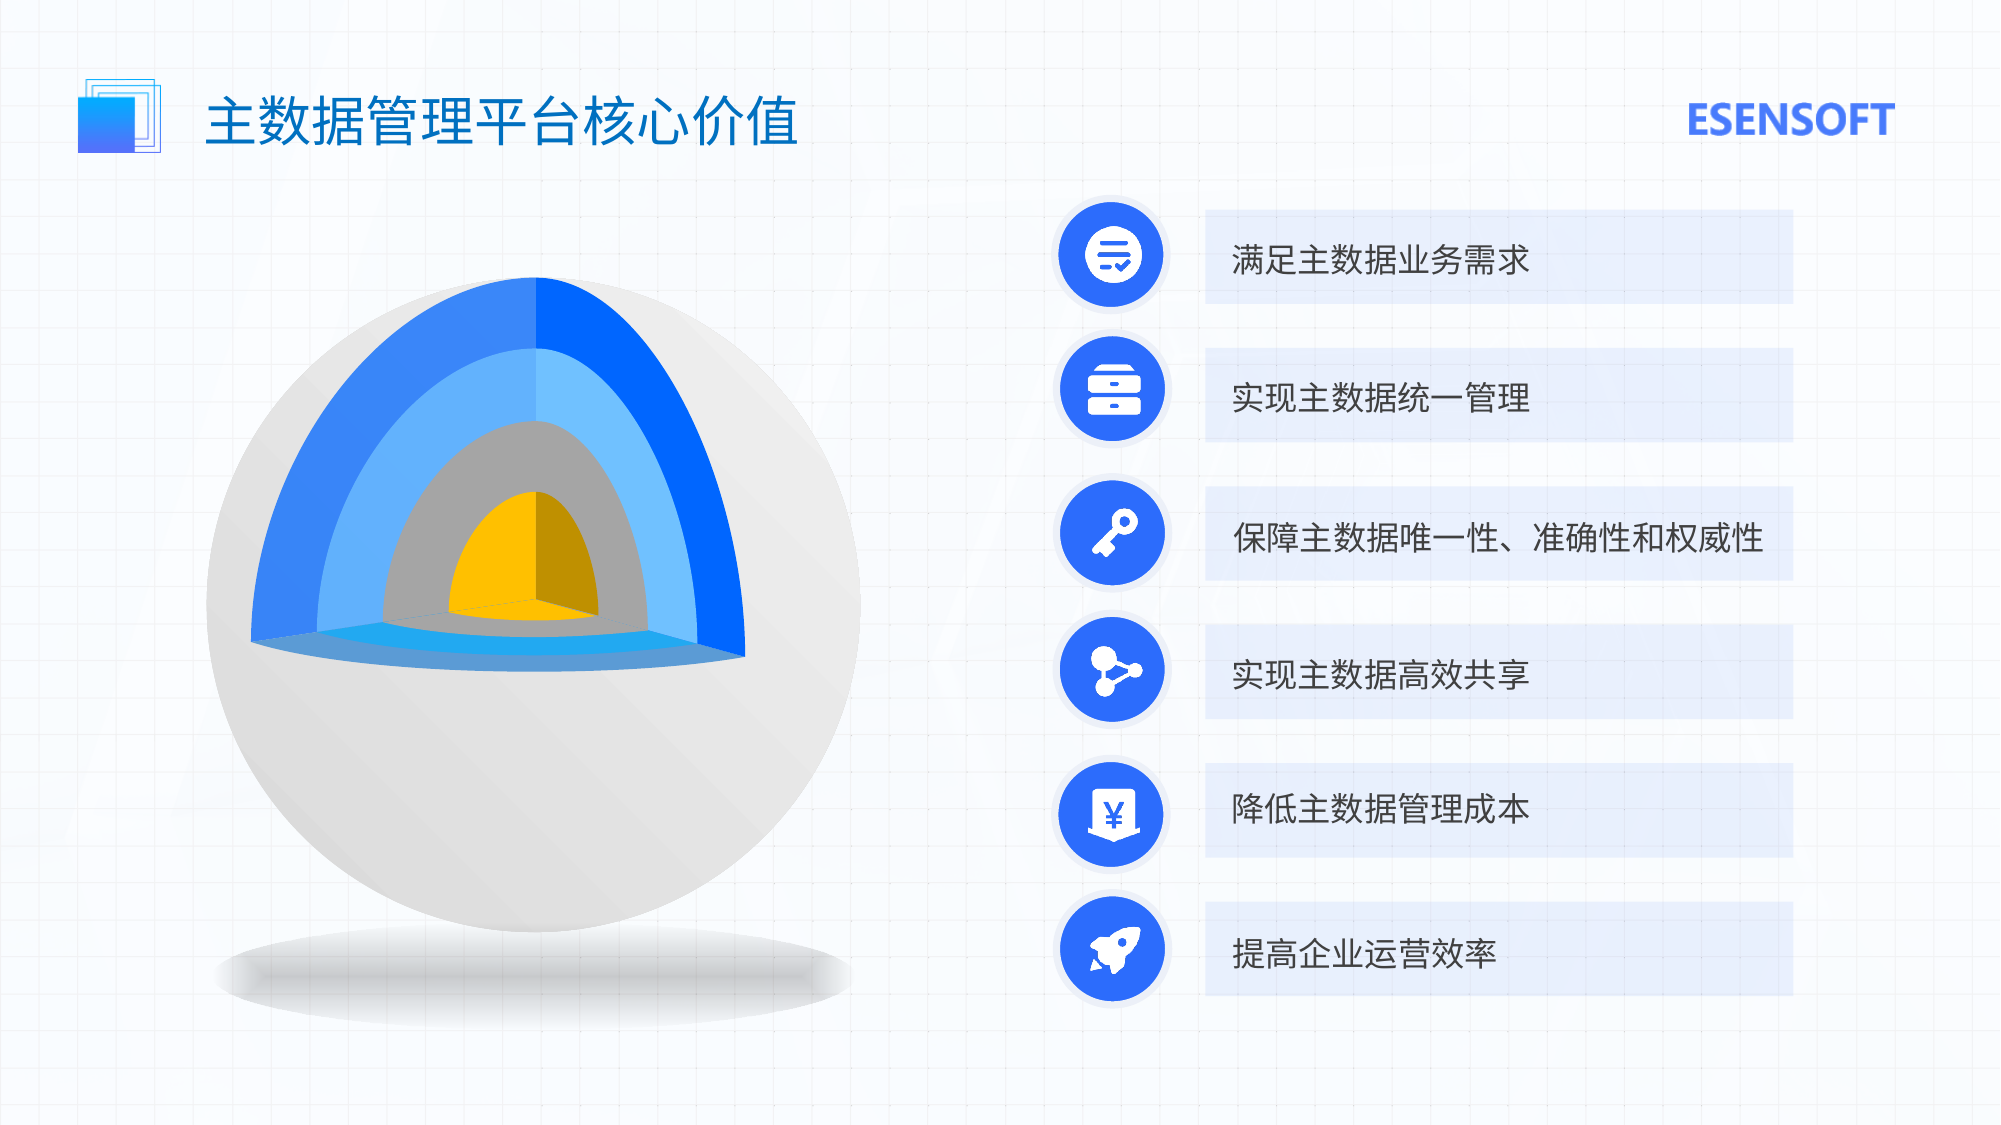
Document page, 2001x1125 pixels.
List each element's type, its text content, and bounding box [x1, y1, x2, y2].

text_box [1053, 197, 1169, 312]
picture [0, 0, 2000, 1125]
text_box [1055, 475, 1170, 590]
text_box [1205, 486, 1794, 581]
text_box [1205, 347, 1794, 443]
text_box [1055, 331, 1170, 446]
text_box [1205, 763, 1794, 858]
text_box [1205, 901, 1794, 997]
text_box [1205, 209, 1794, 304]
text_box [1055, 891, 1170, 1006]
text_box 主数据管理平台核心价值 [188, 79, 1511, 160]
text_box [206, 277, 861, 1030]
text_box [1055, 612, 1170, 727]
text_box [1053, 757, 1169, 872]
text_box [1205, 624, 1794, 720]
